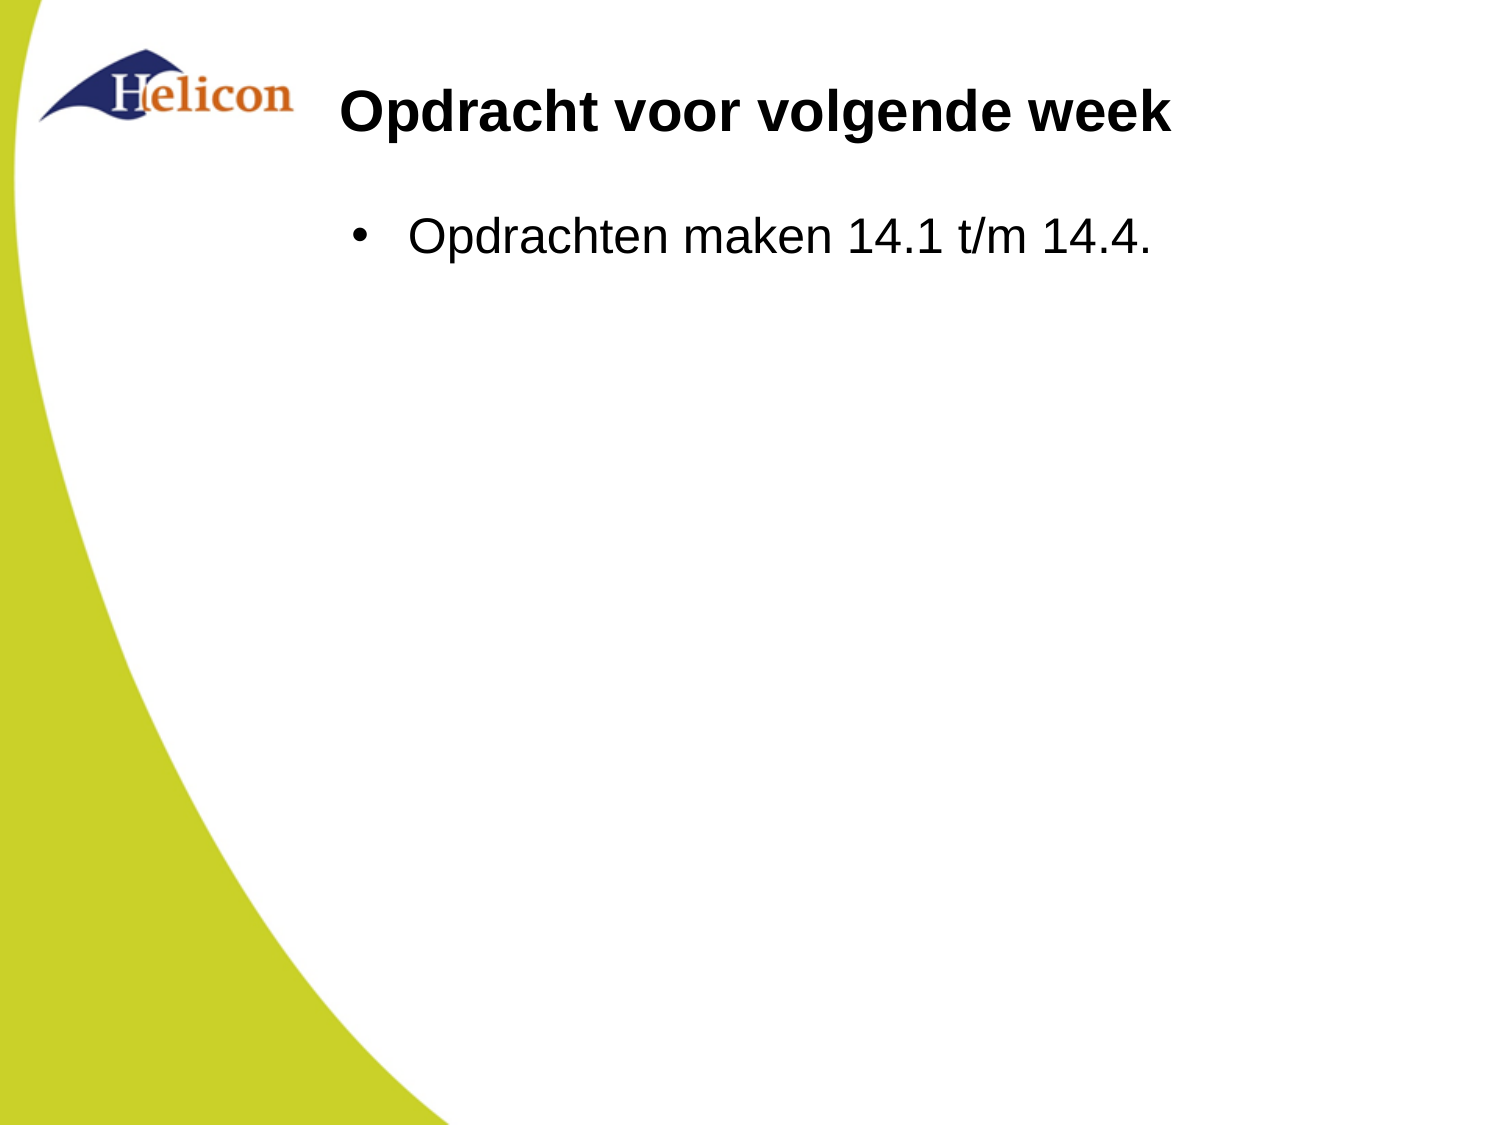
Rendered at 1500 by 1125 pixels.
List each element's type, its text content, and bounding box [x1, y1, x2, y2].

list Opdrachten maken 14.1 t/m 14.4. [336, 196, 1425, 1005]
title Opdracht voor volgende week [324, 54, 1415, 161]
picture [0, 0, 1500, 1125]
